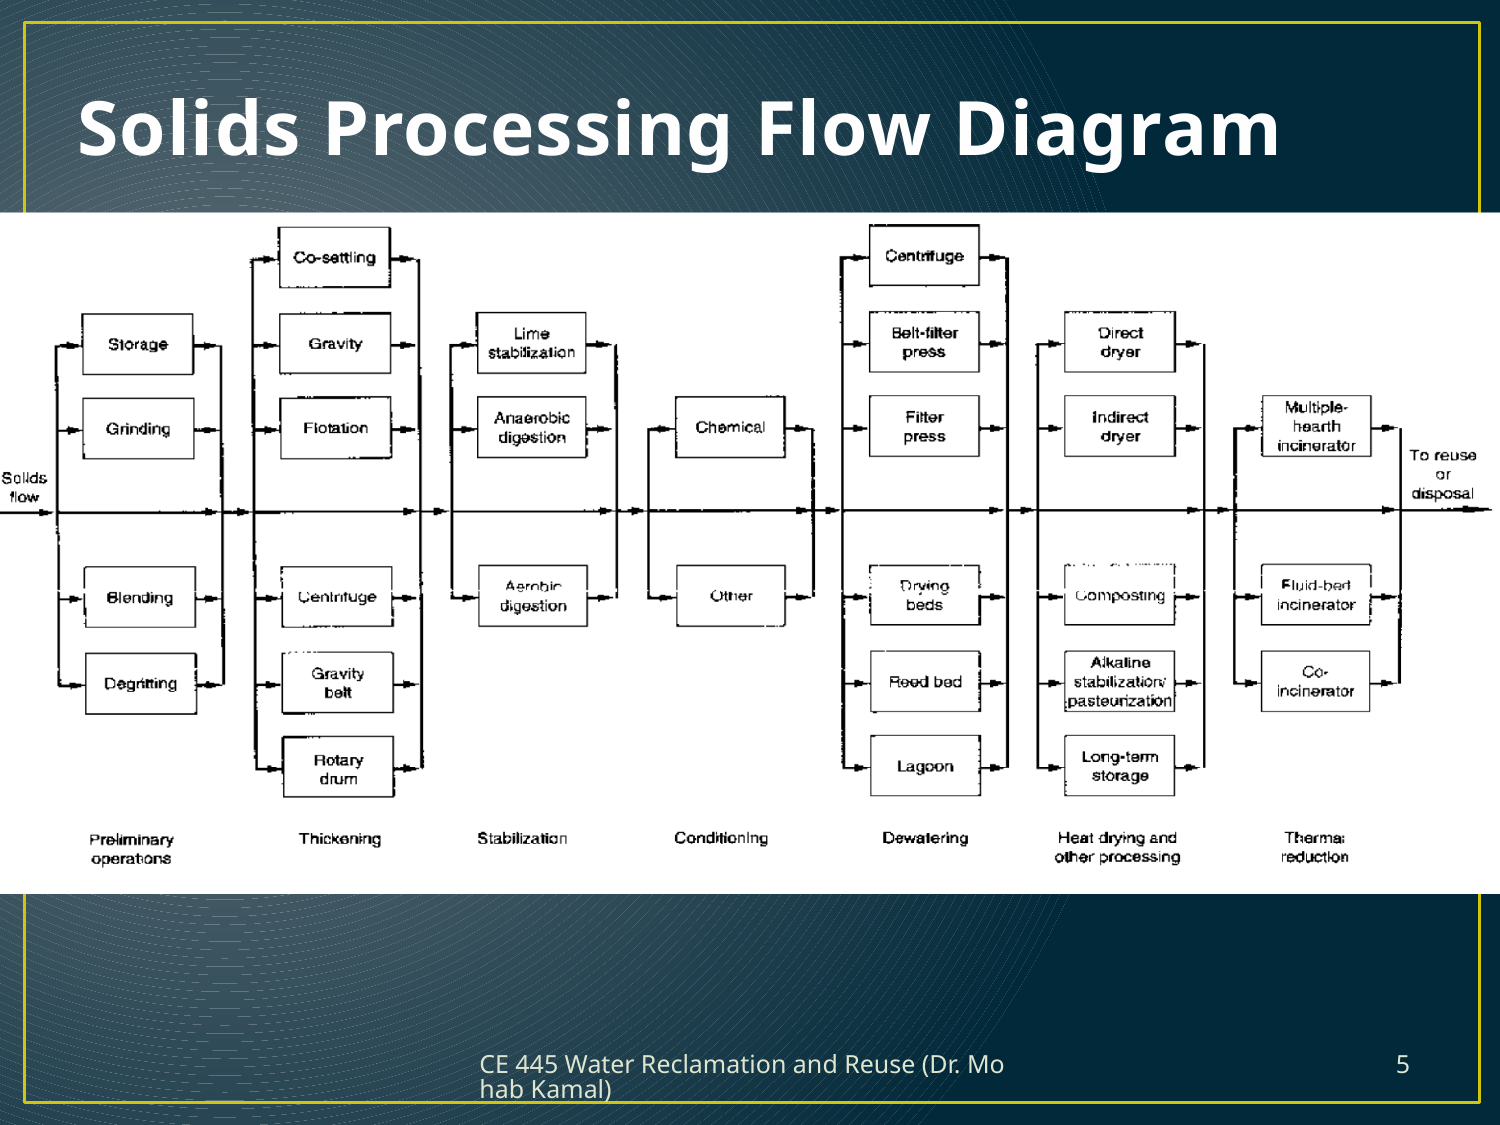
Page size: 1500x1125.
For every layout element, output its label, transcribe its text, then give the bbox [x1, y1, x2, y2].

title Solids Processing Flow Diagram [1098, 70, 1413, 179]
title Solids Processing Flow Diagram [62, 70, 402, 179]
slide_number 5 [1098, 1035, 1425, 1096]
picture [1084, 117, 1091, 152]
picture [409, 0, 1091, 1125]
picture [1086, 162, 1091, 171]
picture [983, 1056, 987, 1072]
picture [970, 1056, 974, 1072]
